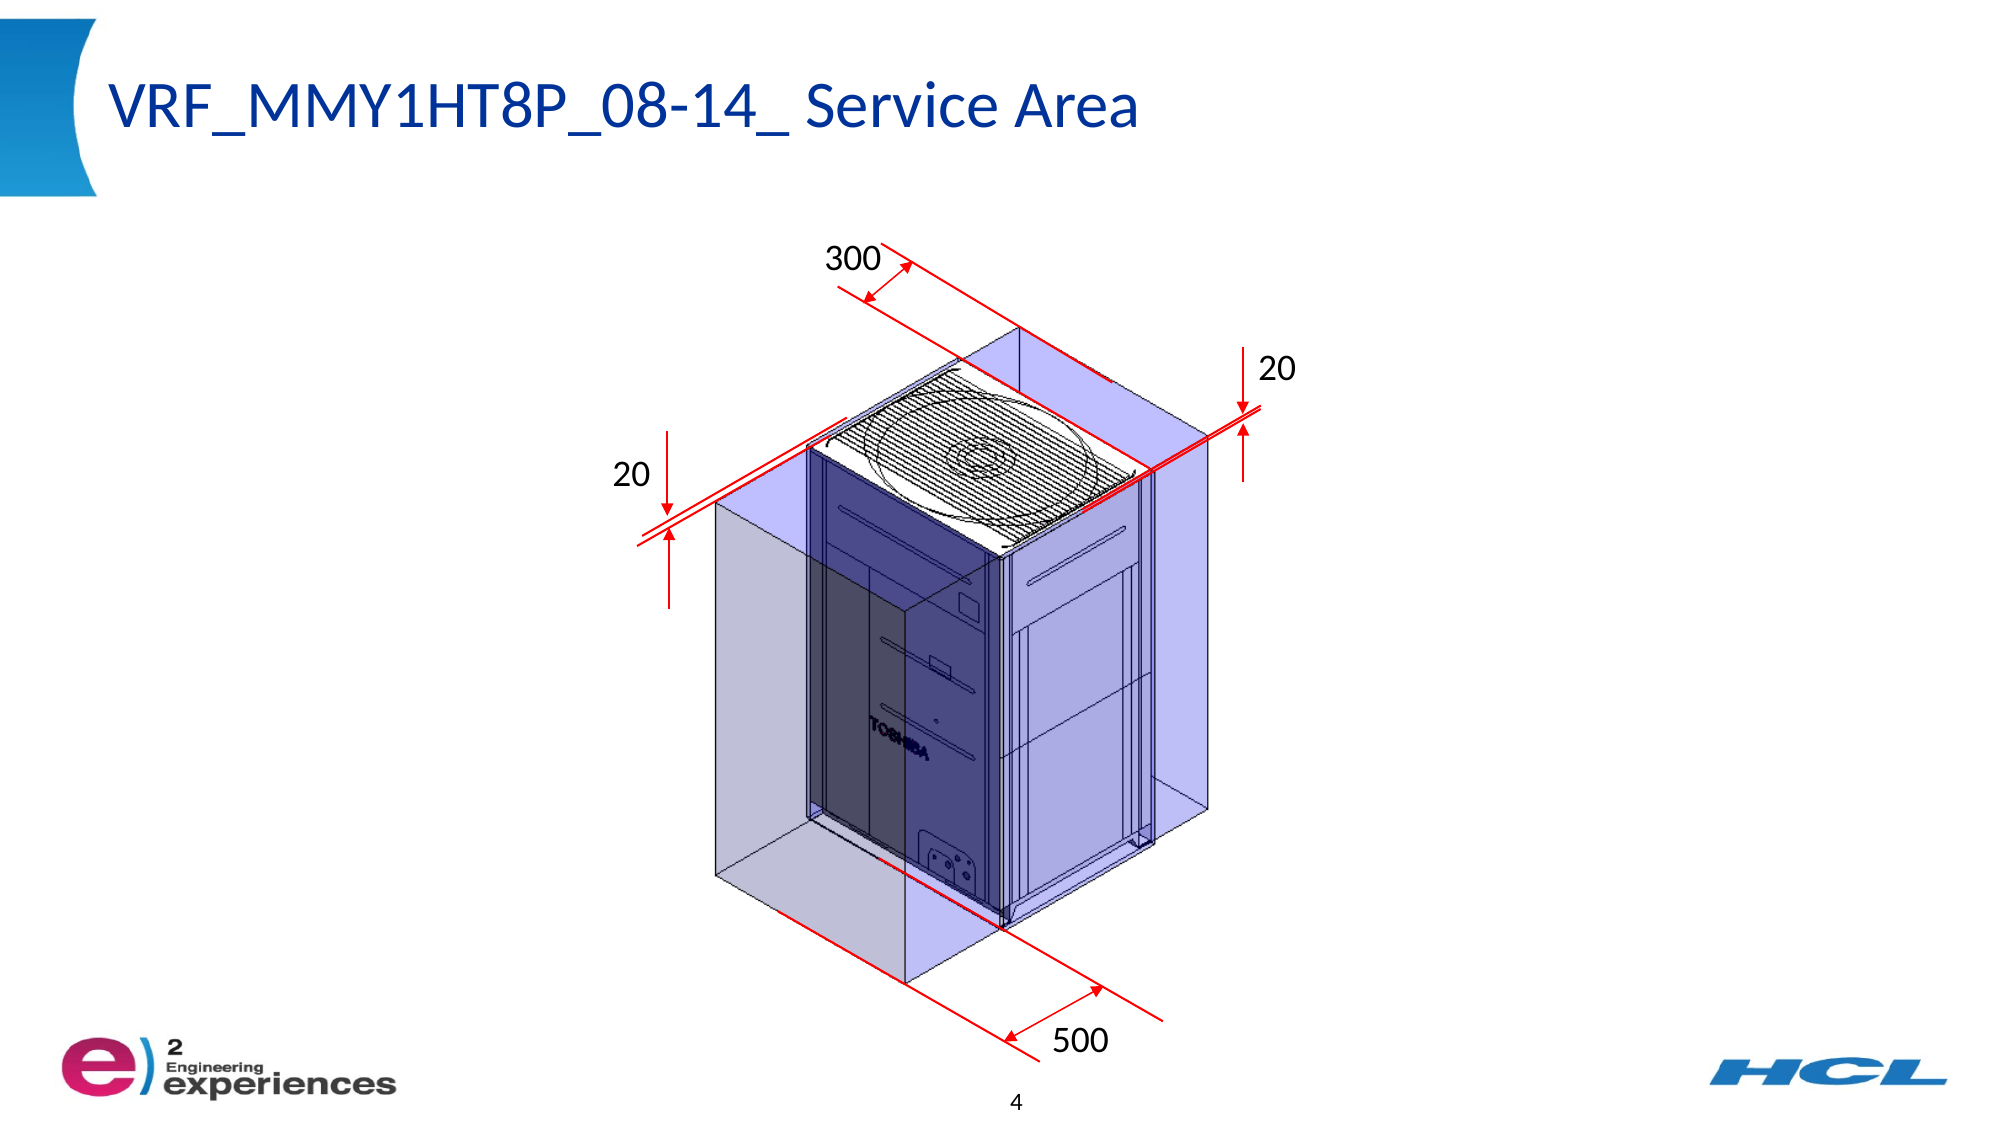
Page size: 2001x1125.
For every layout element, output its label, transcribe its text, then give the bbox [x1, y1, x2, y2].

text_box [878, 857, 1164, 1022]
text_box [777, 910, 1041, 1062]
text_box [641, 417, 848, 537]
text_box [862, 260, 875, 284]
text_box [1003, 985, 1105, 1042]
text_box VRF_MMY1HT8P_08-14_ Service Area [93, 53, 1640, 148]
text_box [837, 286, 1150, 469]
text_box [636, 537, 663, 547]
text_box 300 [809, 225, 912, 286]
text_box 500 [1043, 1016, 1177, 1068]
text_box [880, 243, 1113, 383]
text_box 20 [597, 441, 631, 502]
picture [0, 0, 2000, 1125]
text_box 20 [1243, 335, 1332, 395]
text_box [1082, 405, 1262, 510]
